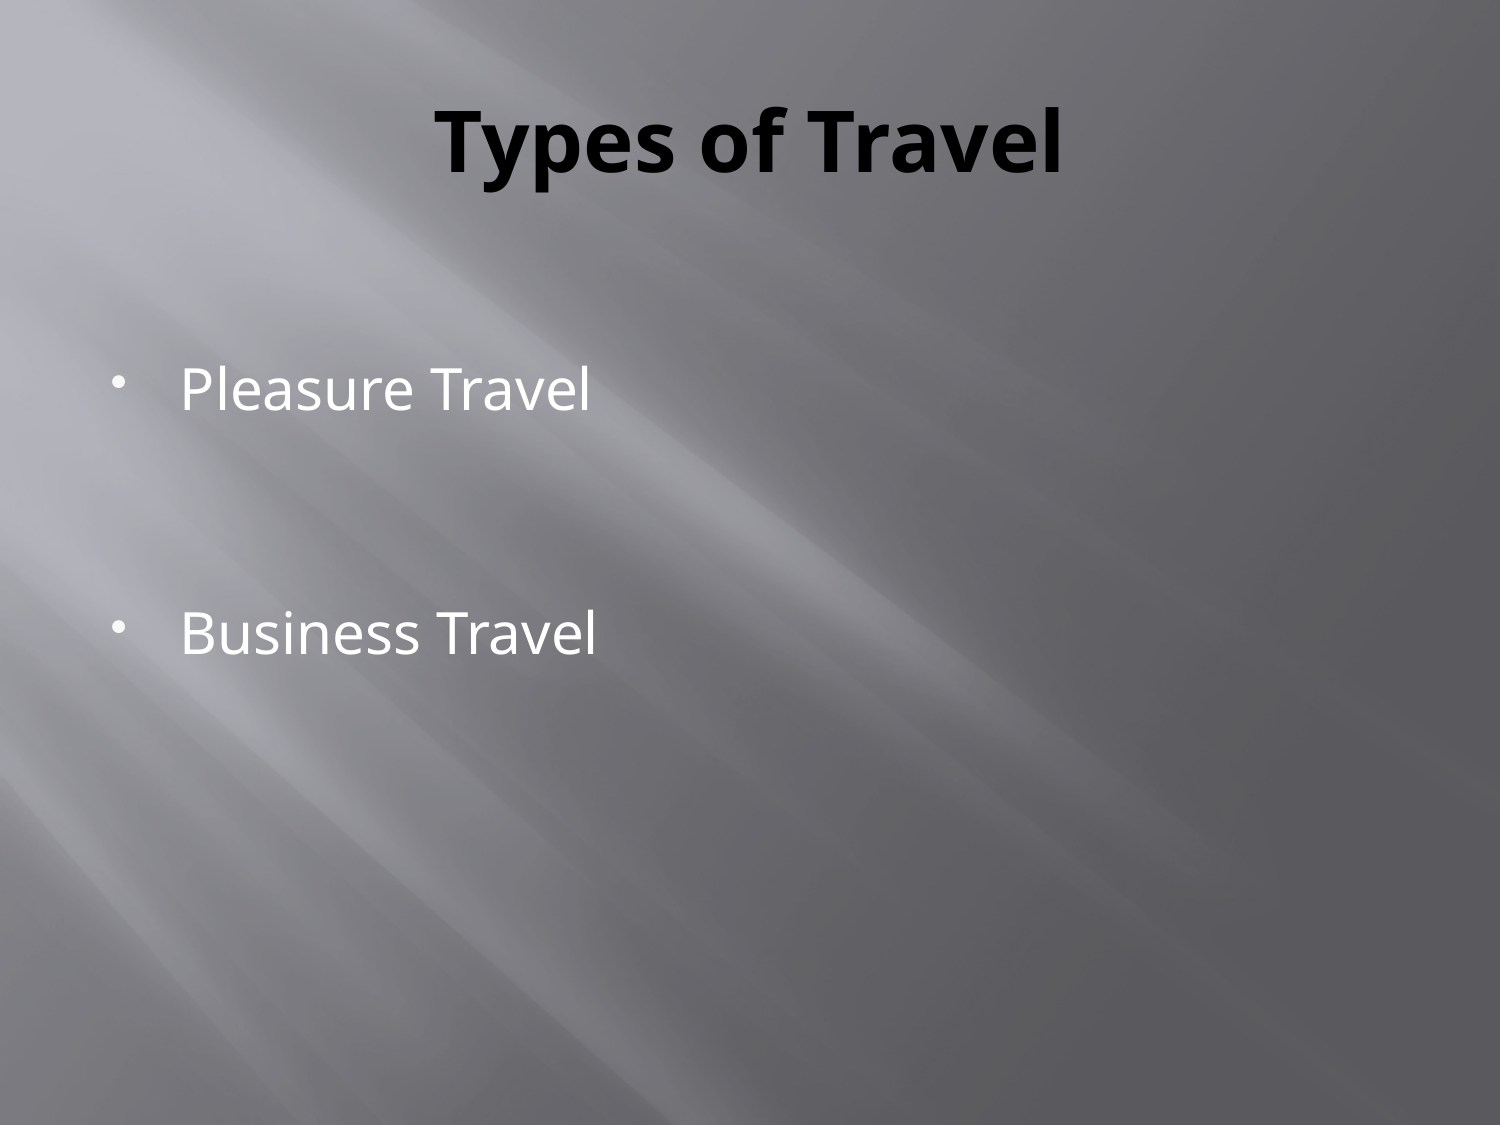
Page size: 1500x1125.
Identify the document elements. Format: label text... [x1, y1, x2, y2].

title Types of Travel [75, 45, 1425, 233]
list Pleasure Travel Business Travel [75, 262, 1425, 1035]
